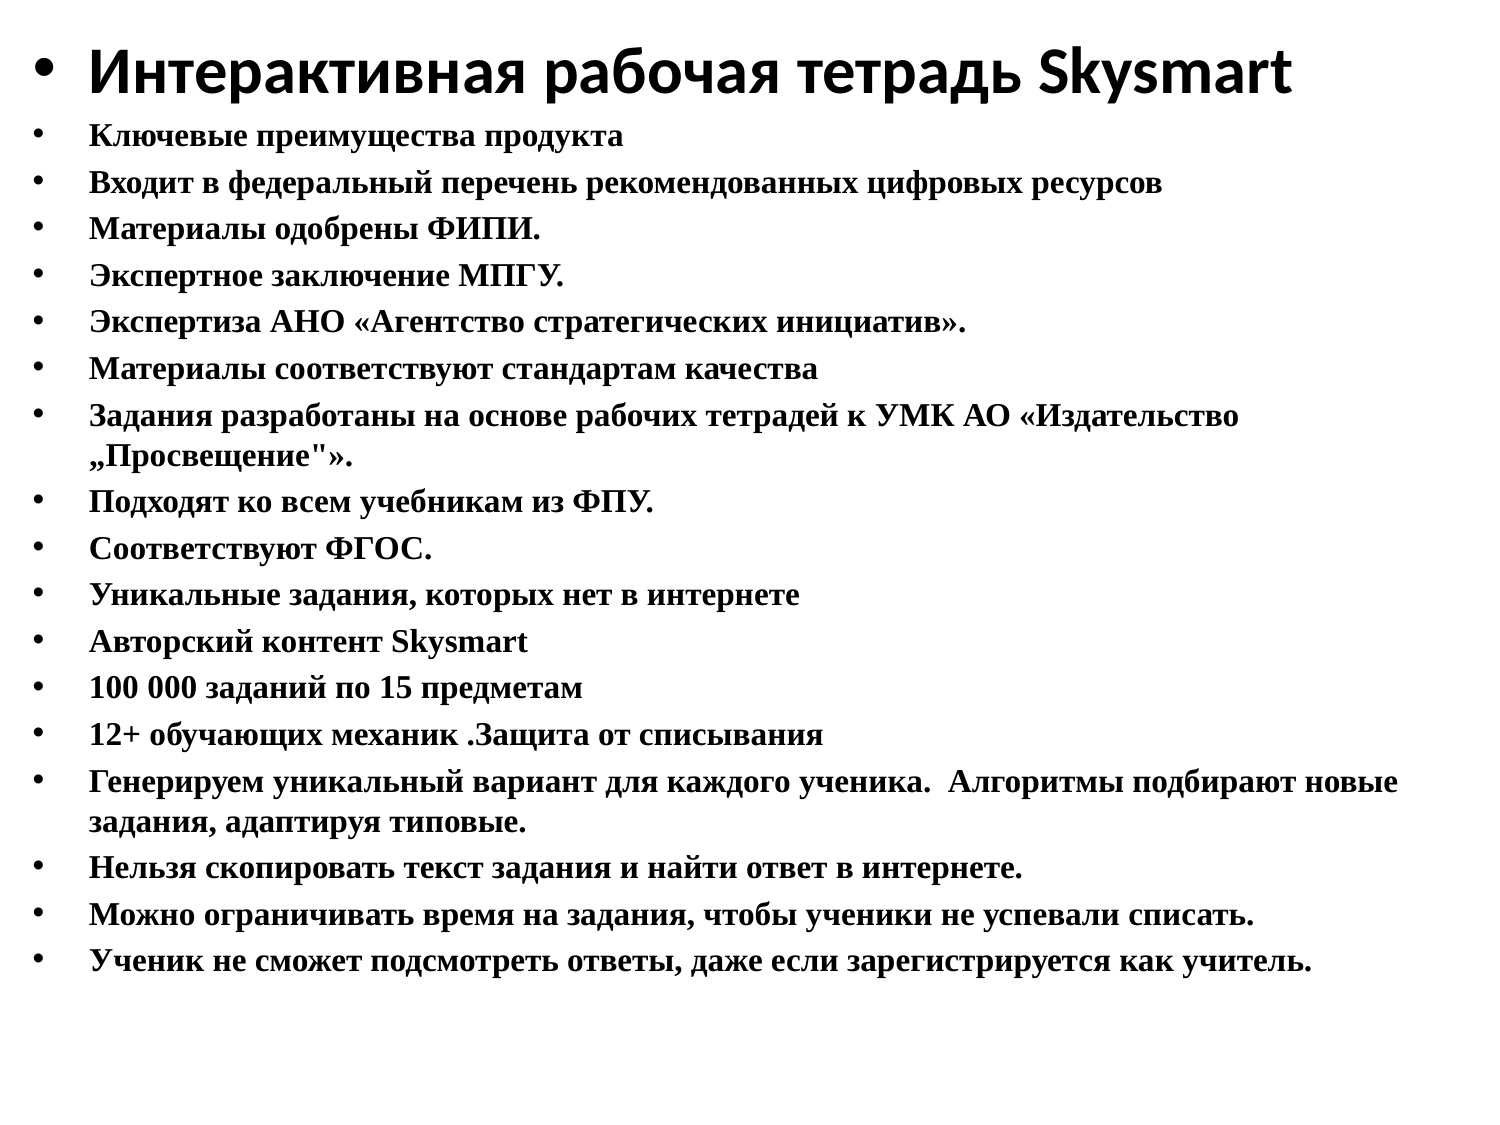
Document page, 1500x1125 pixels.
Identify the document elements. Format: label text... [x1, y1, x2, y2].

list Интерактивная рабочая тетрадь Skysmart Ключевые преимущества продукта Входит в федеральный перечень рекомендованных цифровых ресурсов Материалы одобрены ФИПИ. Экспертное заключение МПГУ. Экспертиза АНО «Агентство стратегических инициатив». Материалы соответствуют стандартам качества Задания разработаны на основе рабочих тетрадей к УМК АО «Издательство „Просвещение"». Подходят ко всем учебникам из ФПУ. Соответствуют ФГОС. Уникальные задания, которых нет в интернете Авторский контент Skysmart 100 000 заданий по 15 предметам 12+ обучающих механик .Защита от списывания Генерируем уникальный вариант для каждого ученика. Алгоритмы подбирают новые задания, адаптируя типовые. Нельзя скопировать текст задания и найти ответ в интернете. Можно ограничивать время на задания, чтобы ученики не успевали списать. Ученик не сможет подсмотреть ответы, даже если зарегистрируется как учитель. [17, 19, 1500, 1106]
